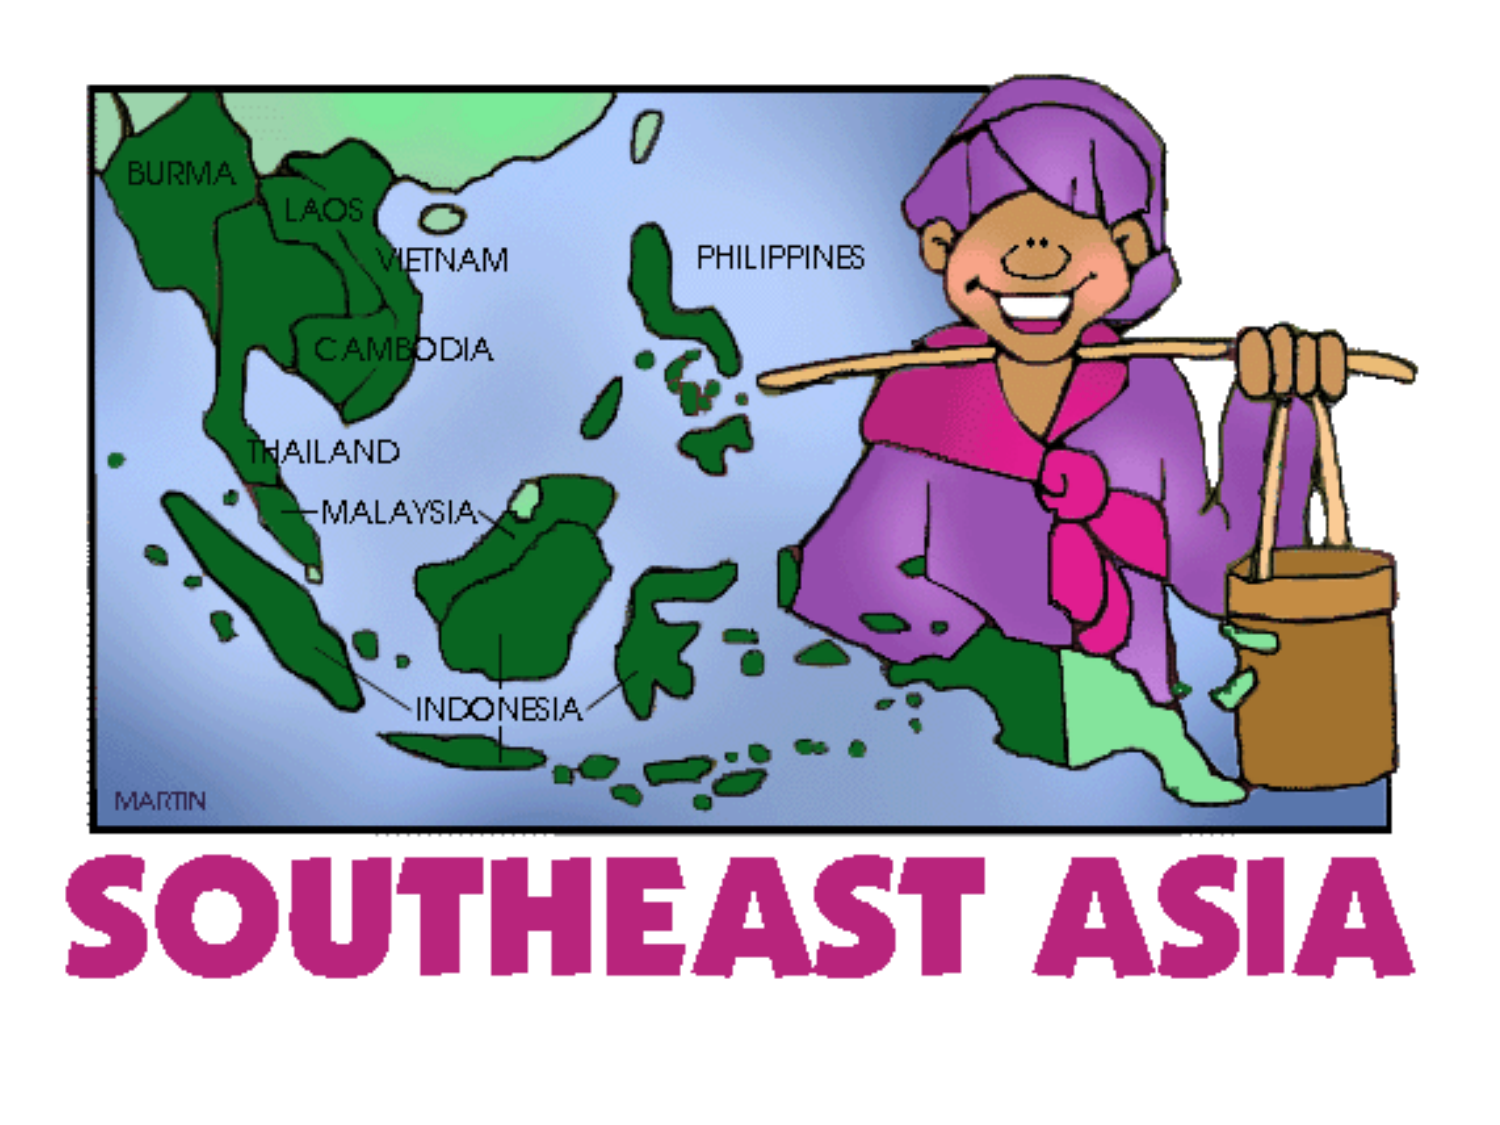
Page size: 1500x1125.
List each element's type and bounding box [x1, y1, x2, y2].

picture [22, 49, 1445, 988]
